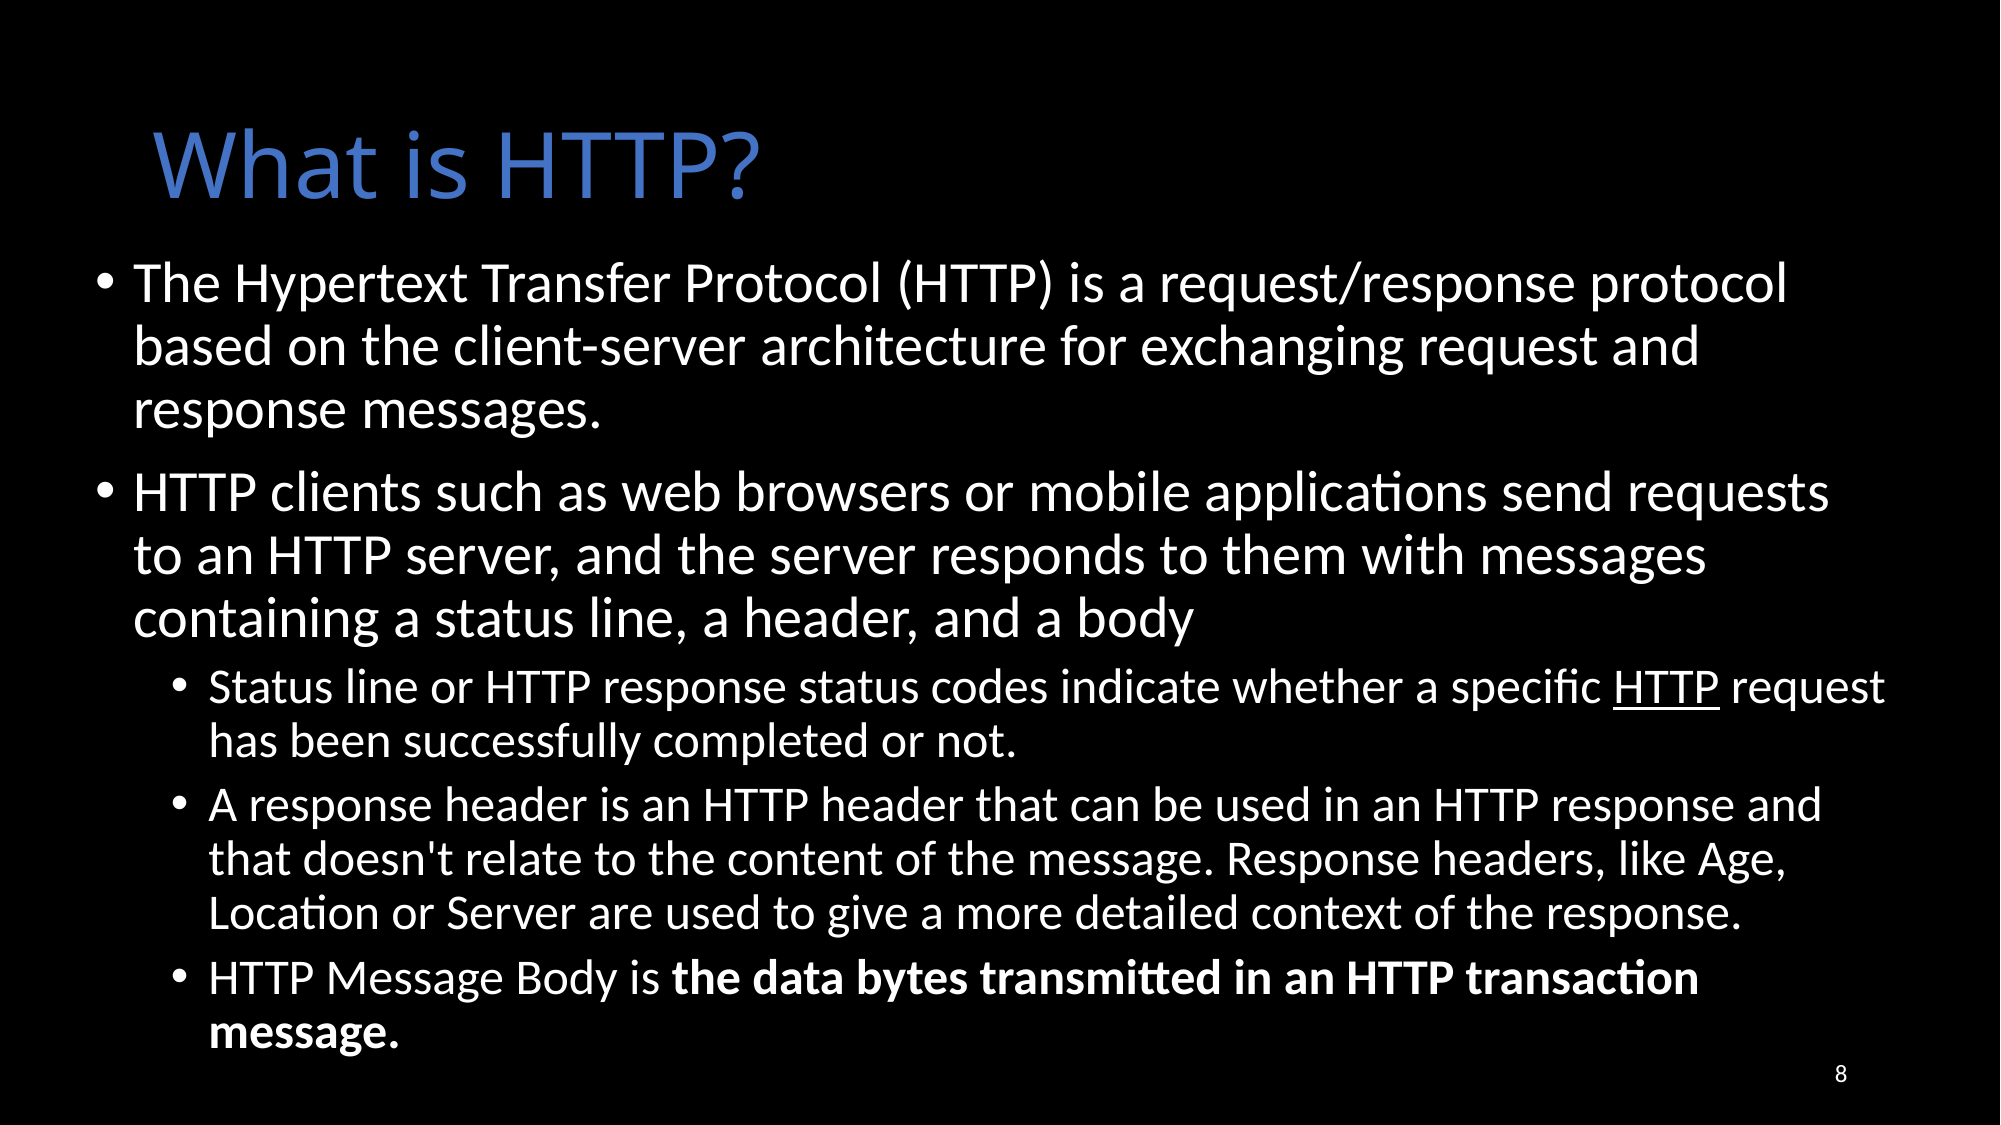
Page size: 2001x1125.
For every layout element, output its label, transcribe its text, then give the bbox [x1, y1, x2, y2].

slide_number 8 [1412, 1042, 1863, 1103]
title What is HTTP? [137, 59, 1863, 244]
list The Hypertext Transfer Protocol (HTTP) is a request/response protocol based on the client-server architecture for exchanging request and response messages. HTTP clients such as web browsers or mobile applications send requests to an HTTP server, and the server responds to them with messages containing a status line, a header, and a body Status line or HTTP response status codes indicate whether a specific HTTP request has been successfully completed or not. A response header is an HTTP header that can be used in an HTTP response and that doesn't relate to the content of the message. Response headers, like Age, Location or Server are used to give a more detailed context of the response. HTTP Message Body is the data bytes transmitted in an HTTP transaction message. [80, 244, 1907, 1125]
